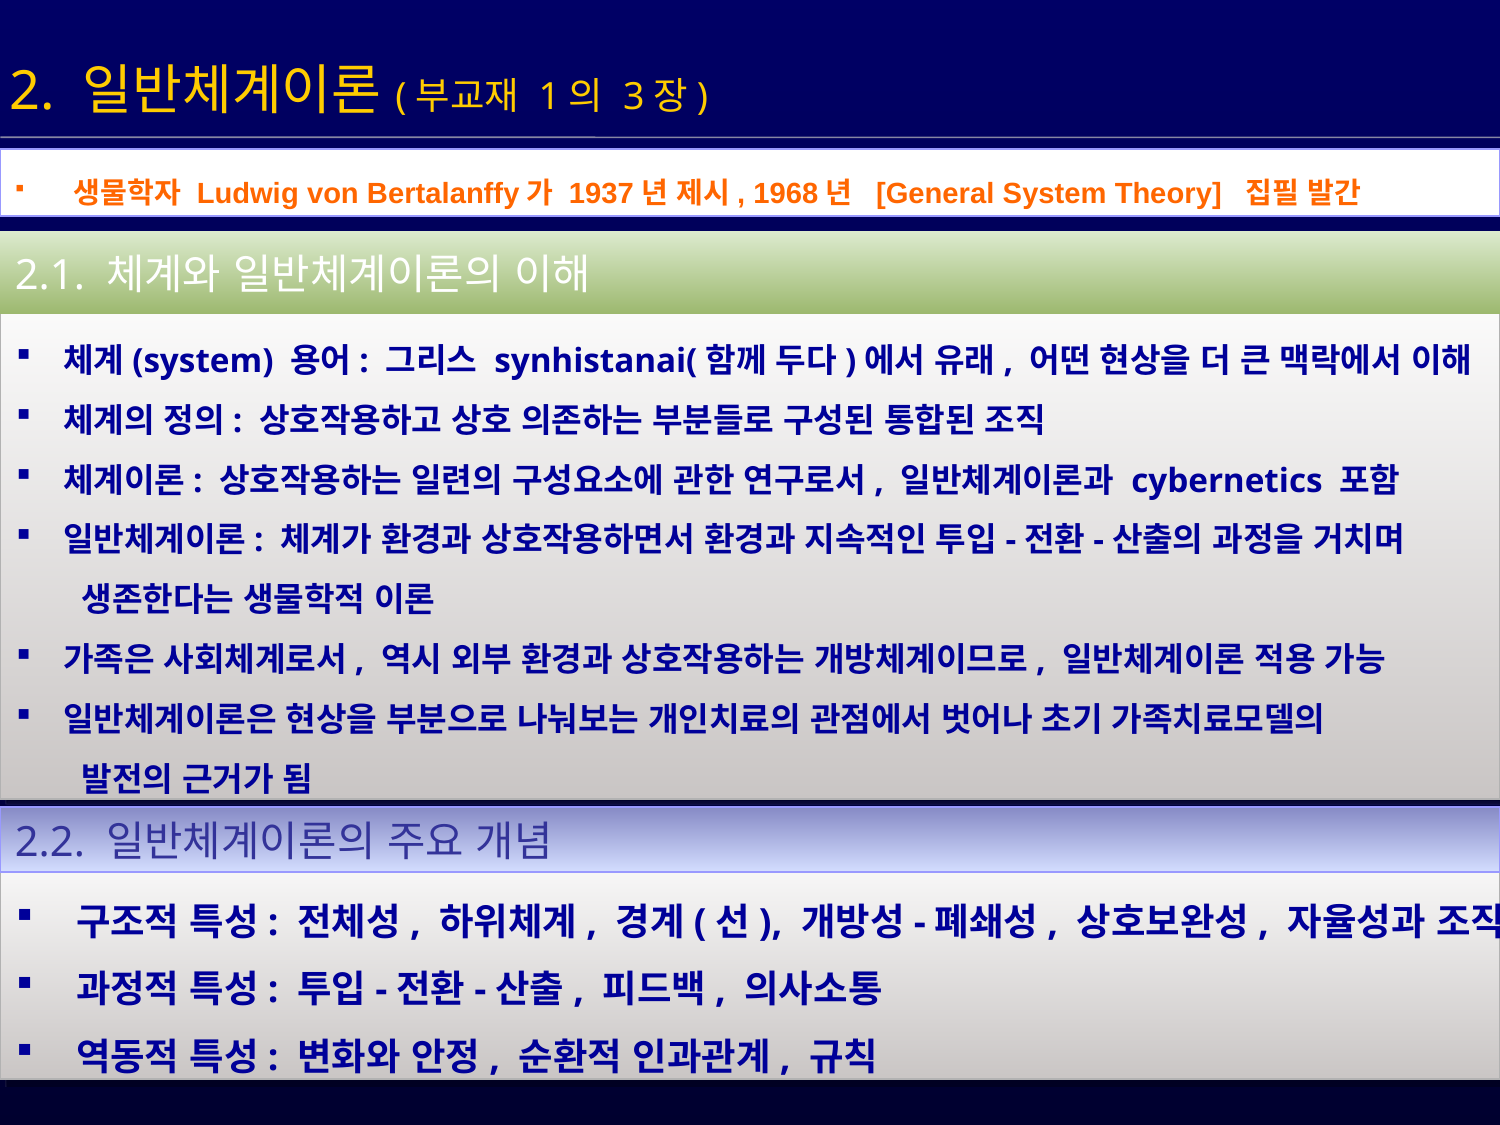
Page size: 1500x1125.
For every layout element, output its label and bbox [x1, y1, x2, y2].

text_box [0, 47, 1500, 1080]
